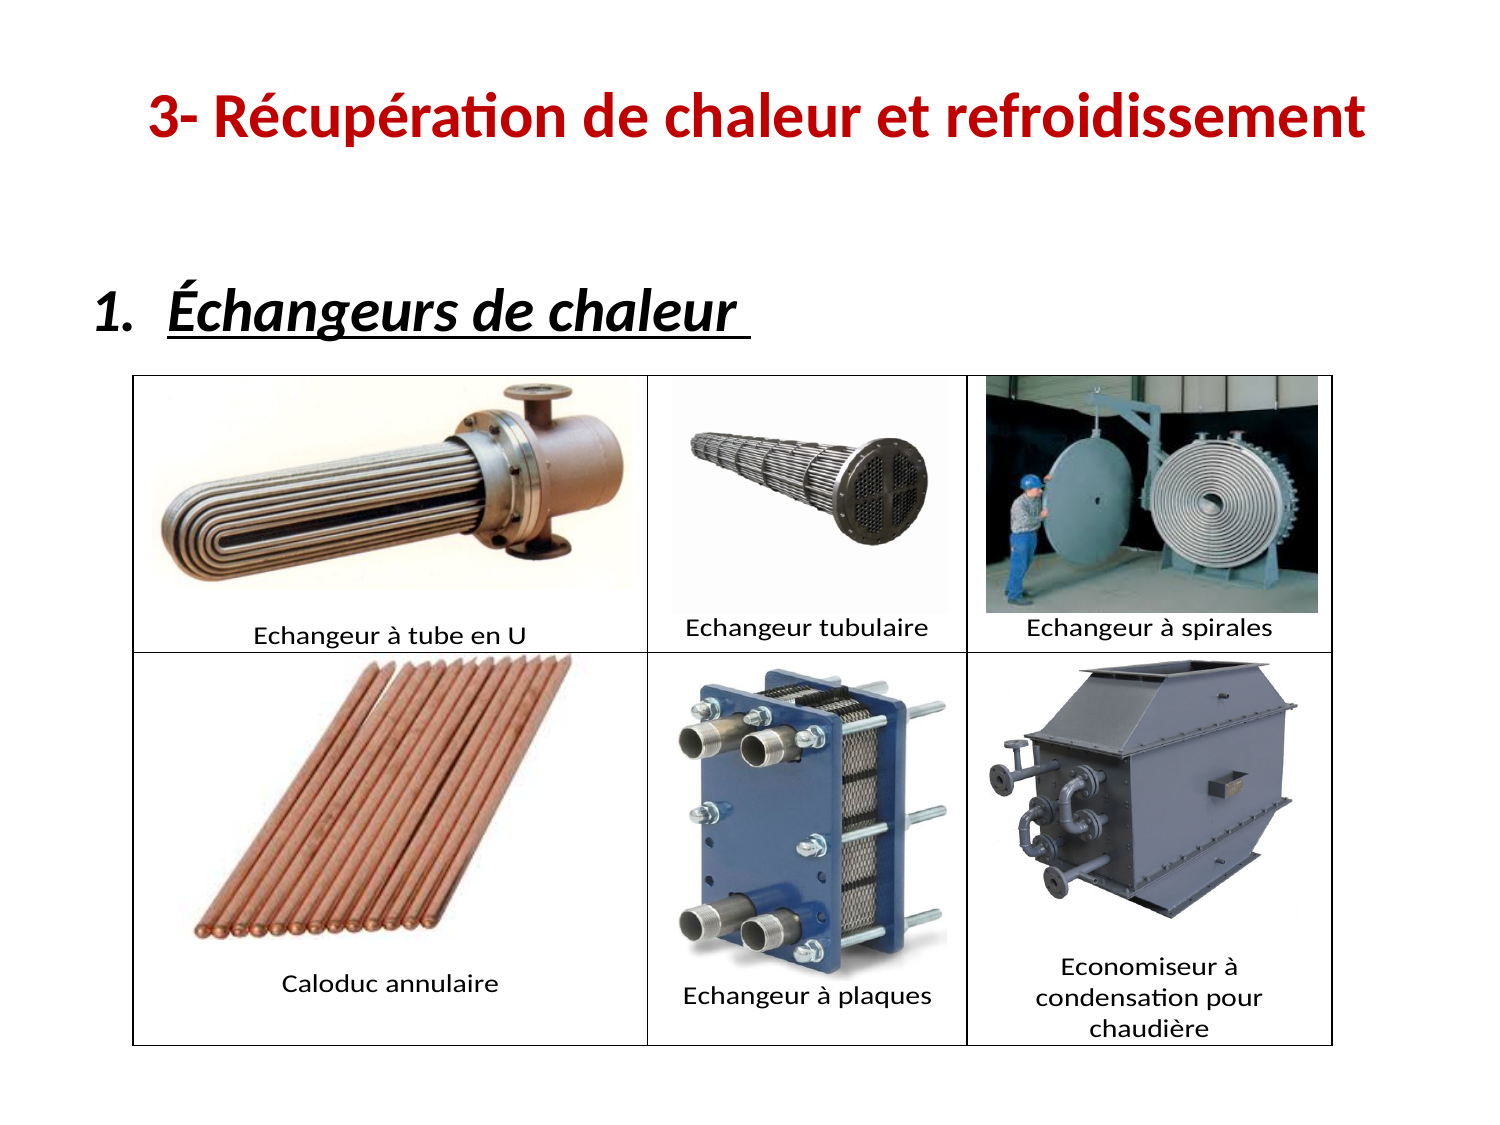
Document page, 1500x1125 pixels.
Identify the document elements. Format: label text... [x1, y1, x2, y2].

list Échangeurs de chaleur [75, 262, 1425, 352]
title 3- Récupération de chaleur et refroidissement [82, 35, 1432, 190]
picture [105, 374, 1360, 1106]
